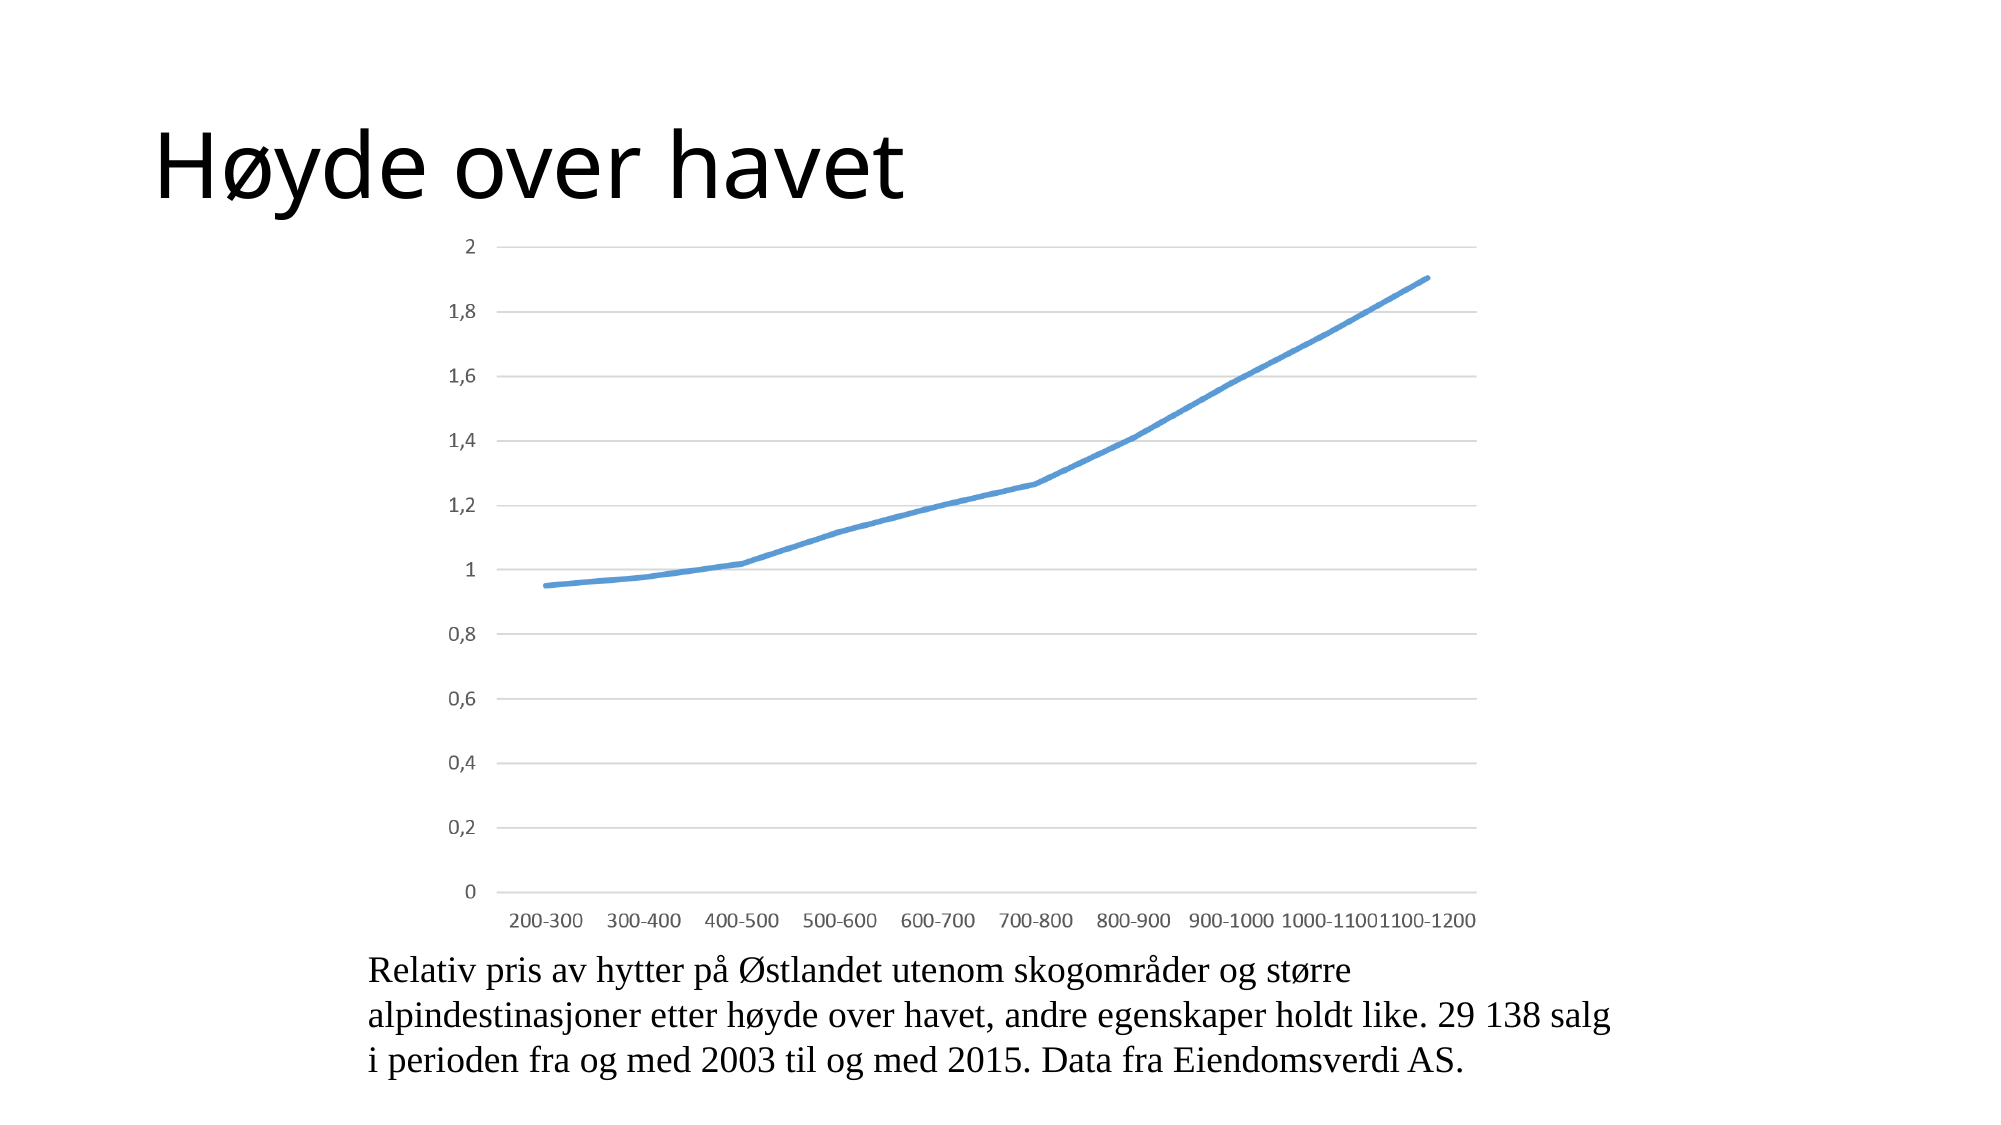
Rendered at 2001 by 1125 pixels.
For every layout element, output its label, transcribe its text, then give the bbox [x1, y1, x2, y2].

text_box Relativ pris av hytter på Østlandet utenom skogområder og større alpindestinasjoner etter høyde over havet, andre egenskaper holdt like. 29 138 salg i perioden fra og med 2003 til og med 2015. Data fra Eiendomsverdi AS. [353, 937, 1647, 1088]
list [435, 223, 1492, 938]
title Høyde over havet [137, 59, 1863, 278]
